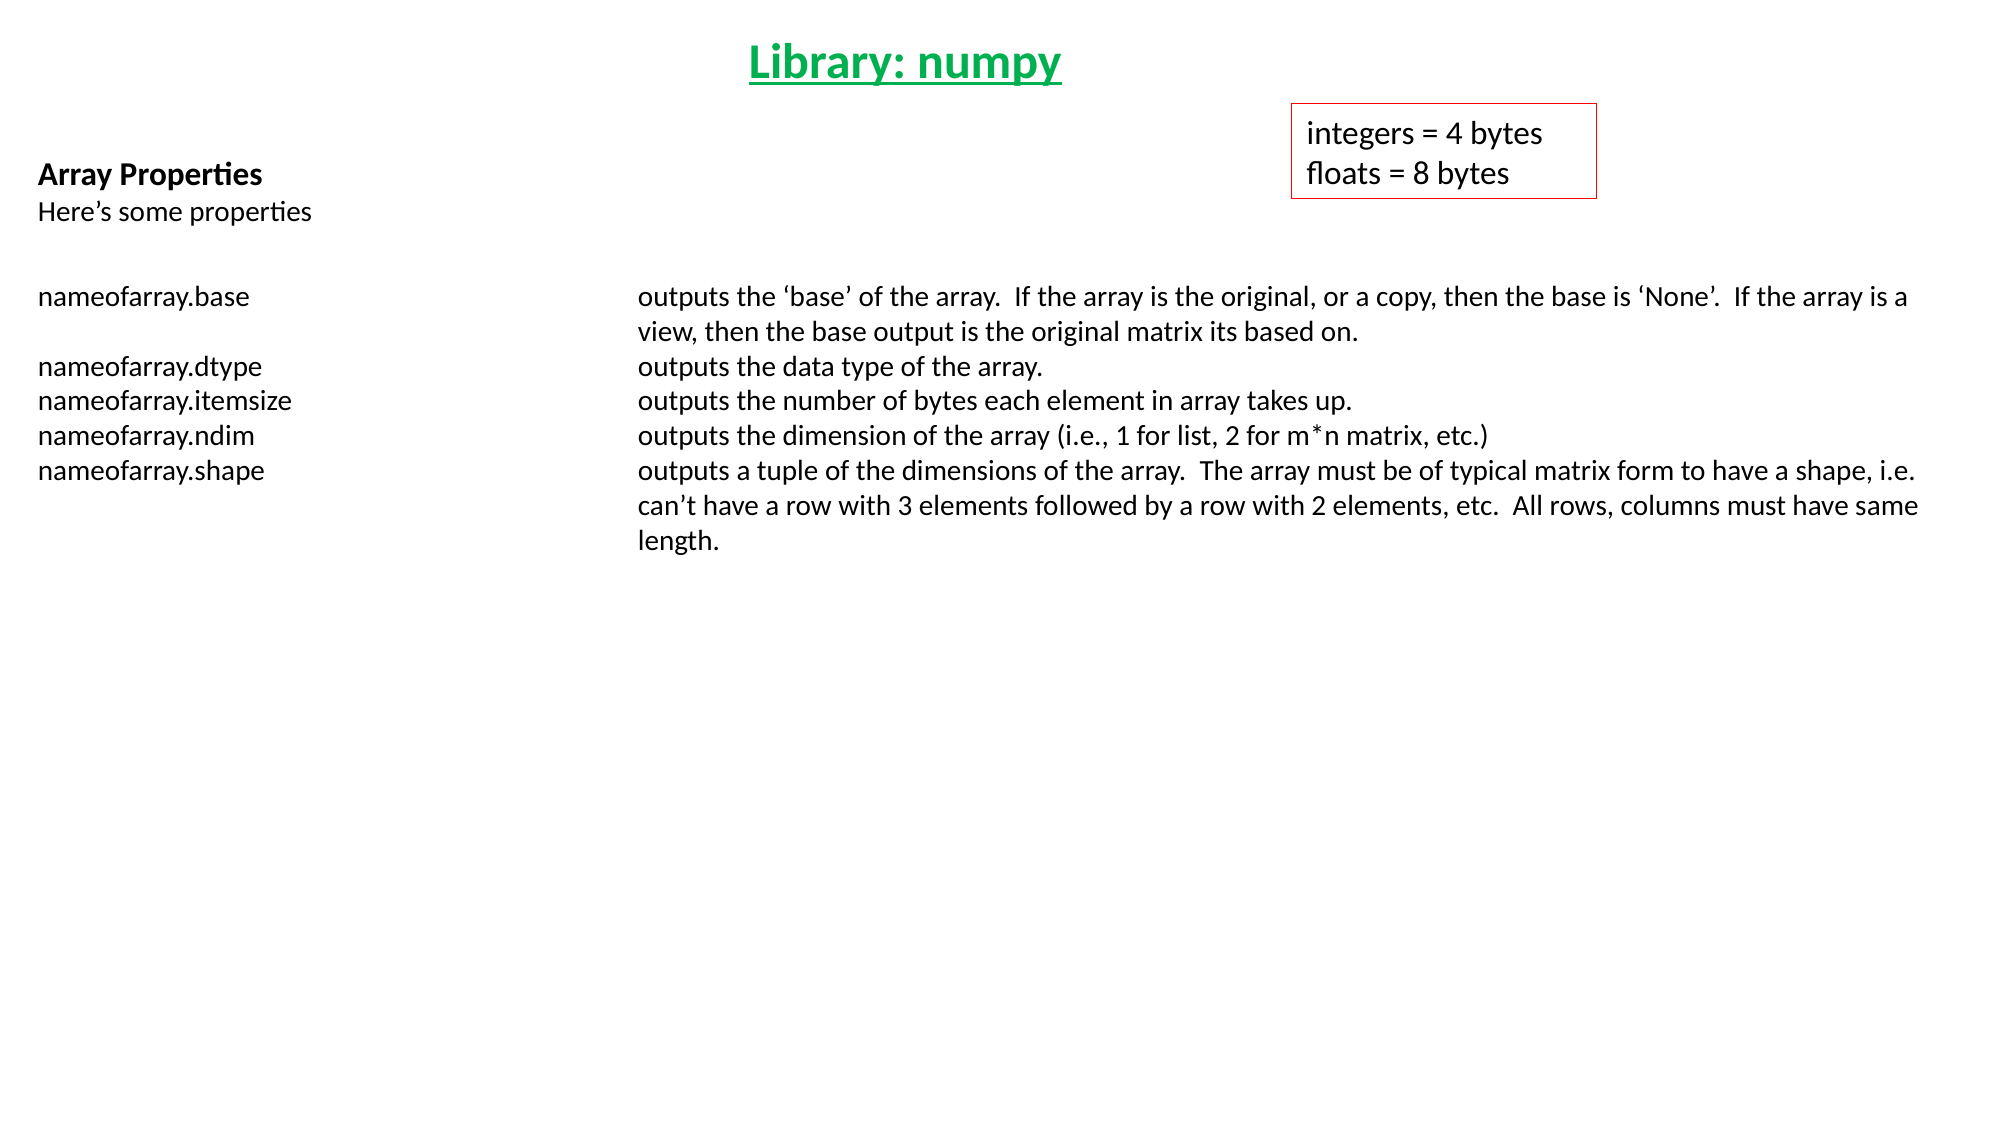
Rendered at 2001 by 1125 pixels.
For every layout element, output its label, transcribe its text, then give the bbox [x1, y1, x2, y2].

text_box integers = 4 bytes floats = 8 bytes [1291, 103, 1597, 199]
text_box nameofarray.base outputs the ‘base’ of the array. If the array is the original, or a copy, then the base is ‘None’. If the array is a view, then the base output is the original matrix its based on. nameofarray.dtype outputs the data type of the array. nameofarray.itemsize outputs the number of bytes each element in array takes up. nameofarray.ndim outputs the dimension of the array (i.e., 1 for list, 2 for m*n matrix, etc.) nameofarray.shape outputs a tuple of the dimensions of the array. The array must be of typical matrix form to have a shape, i.e. can’t have a row with 3 elements followed by a row with 2 elements, etc. All rows, columns must have same length. [23, 269, 1954, 564]
text_box Library: numpy [734, 21, 1077, 97]
text_box Array Properties Here’s some properties [23, 144, 1142, 235]
